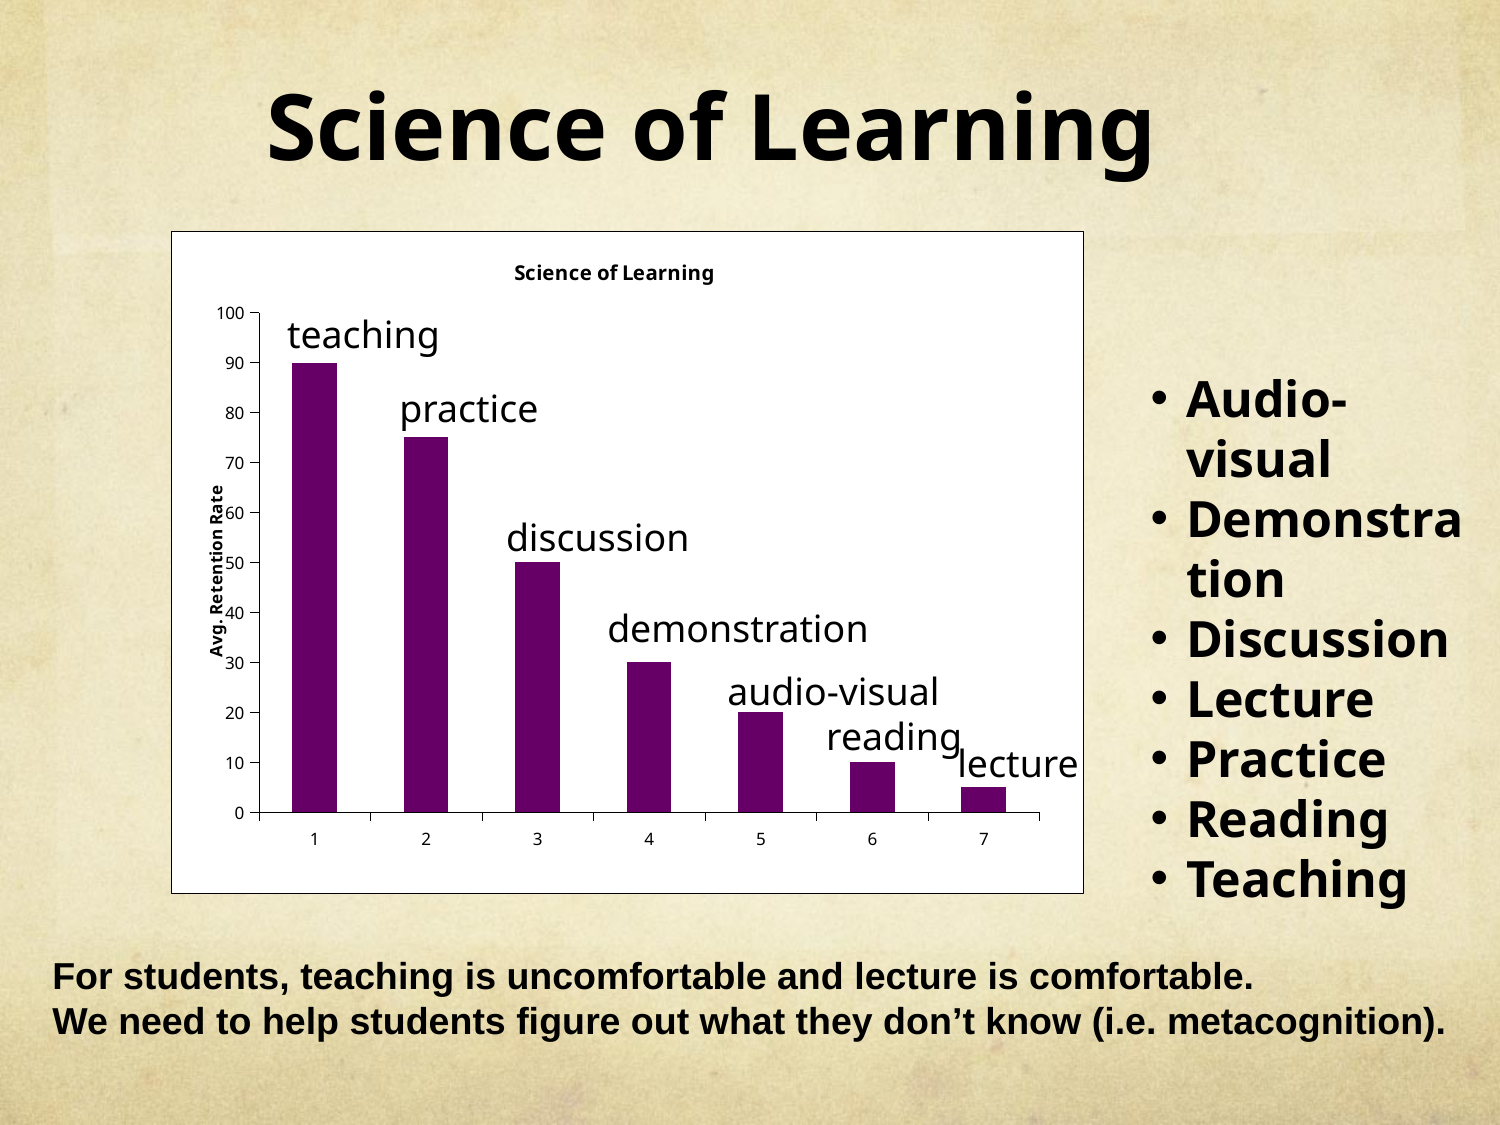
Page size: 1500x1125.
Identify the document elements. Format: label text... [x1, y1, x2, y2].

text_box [170, 230, 1085, 895]
text_box Audio-visual Demonstration Discussion Lecture Practice Reading Teaching [1135, 359, 1500, 975]
picture [0, 0, 1500, 1125]
text_box For students, teaching is uncomfortable and lecture is comfortable. We need to help students figure out what they don’t know (i.e. metacognition). [37, 944, 1463, 1049]
text_box Science of Learning [251, 61, 1173, 186]
